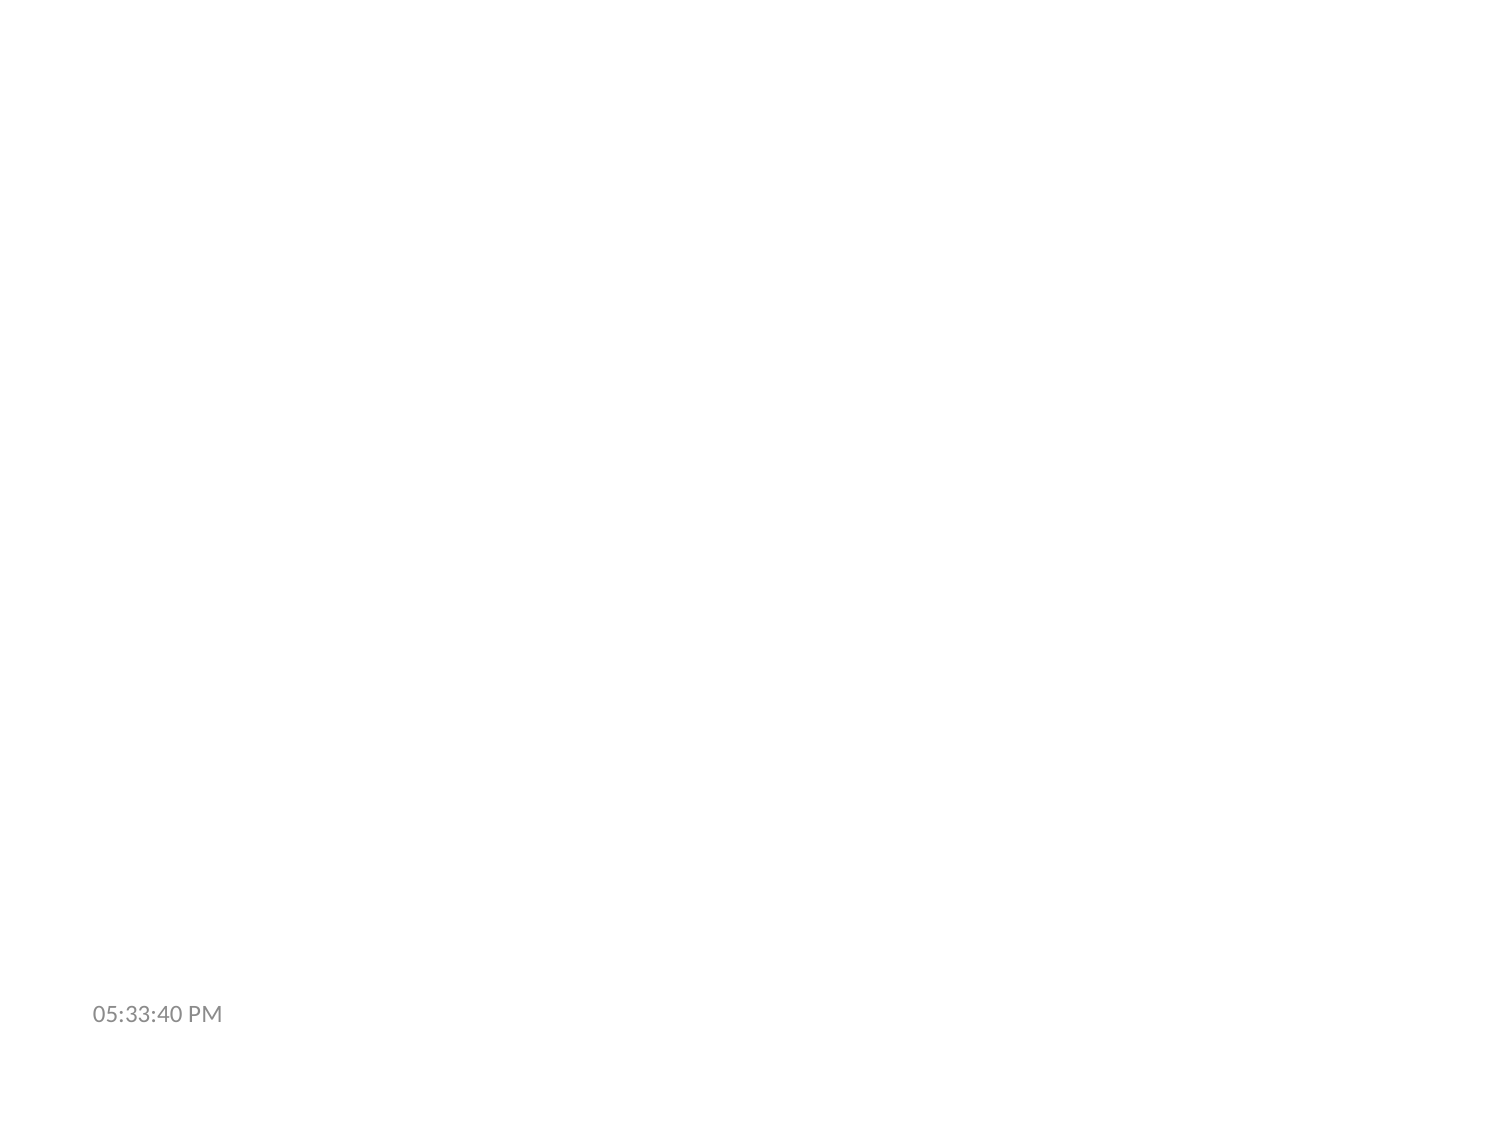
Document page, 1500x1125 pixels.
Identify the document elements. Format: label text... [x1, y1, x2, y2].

text_box 3:35:09 PM [77, 982, 428, 1043]
